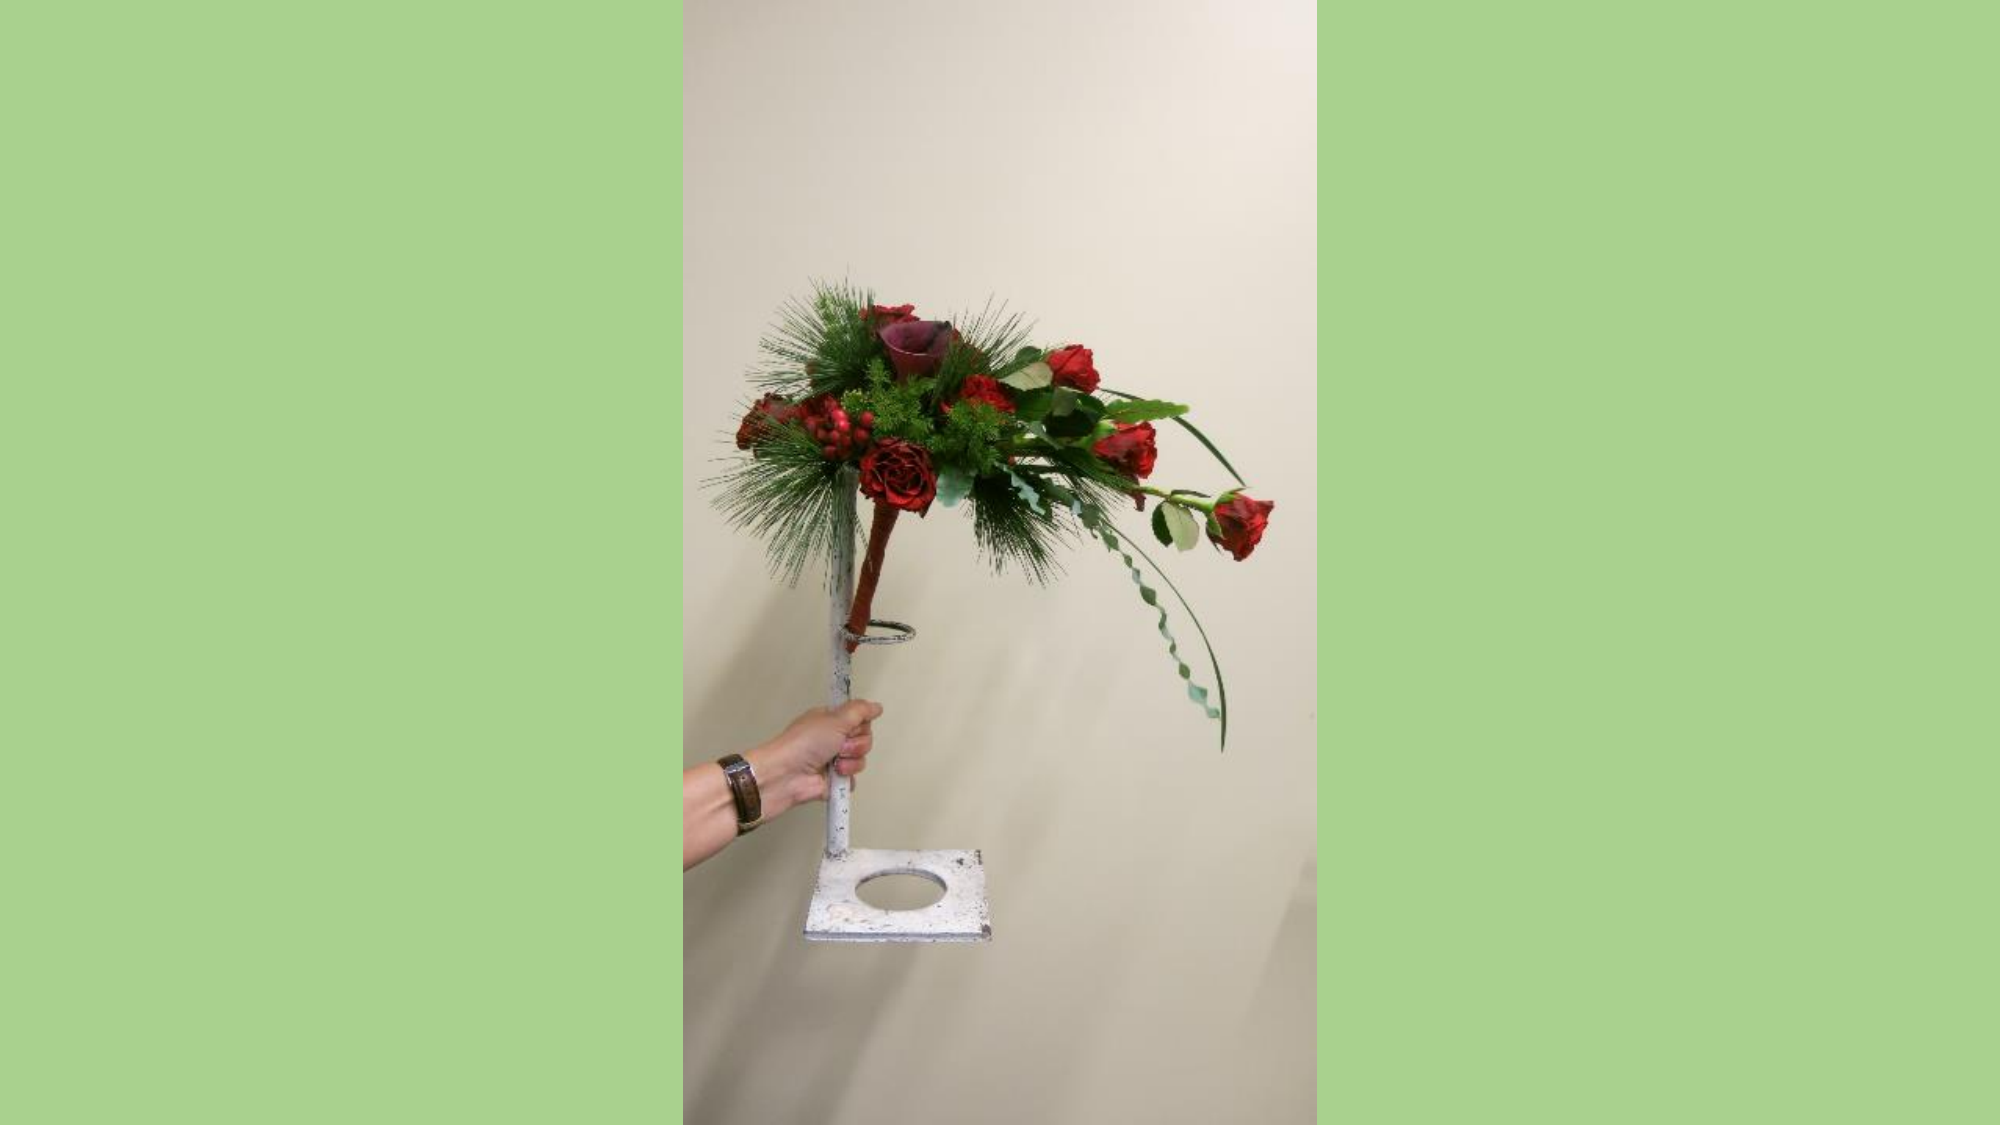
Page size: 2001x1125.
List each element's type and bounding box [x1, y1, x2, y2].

picture [683, 0, 1317, 1125]
